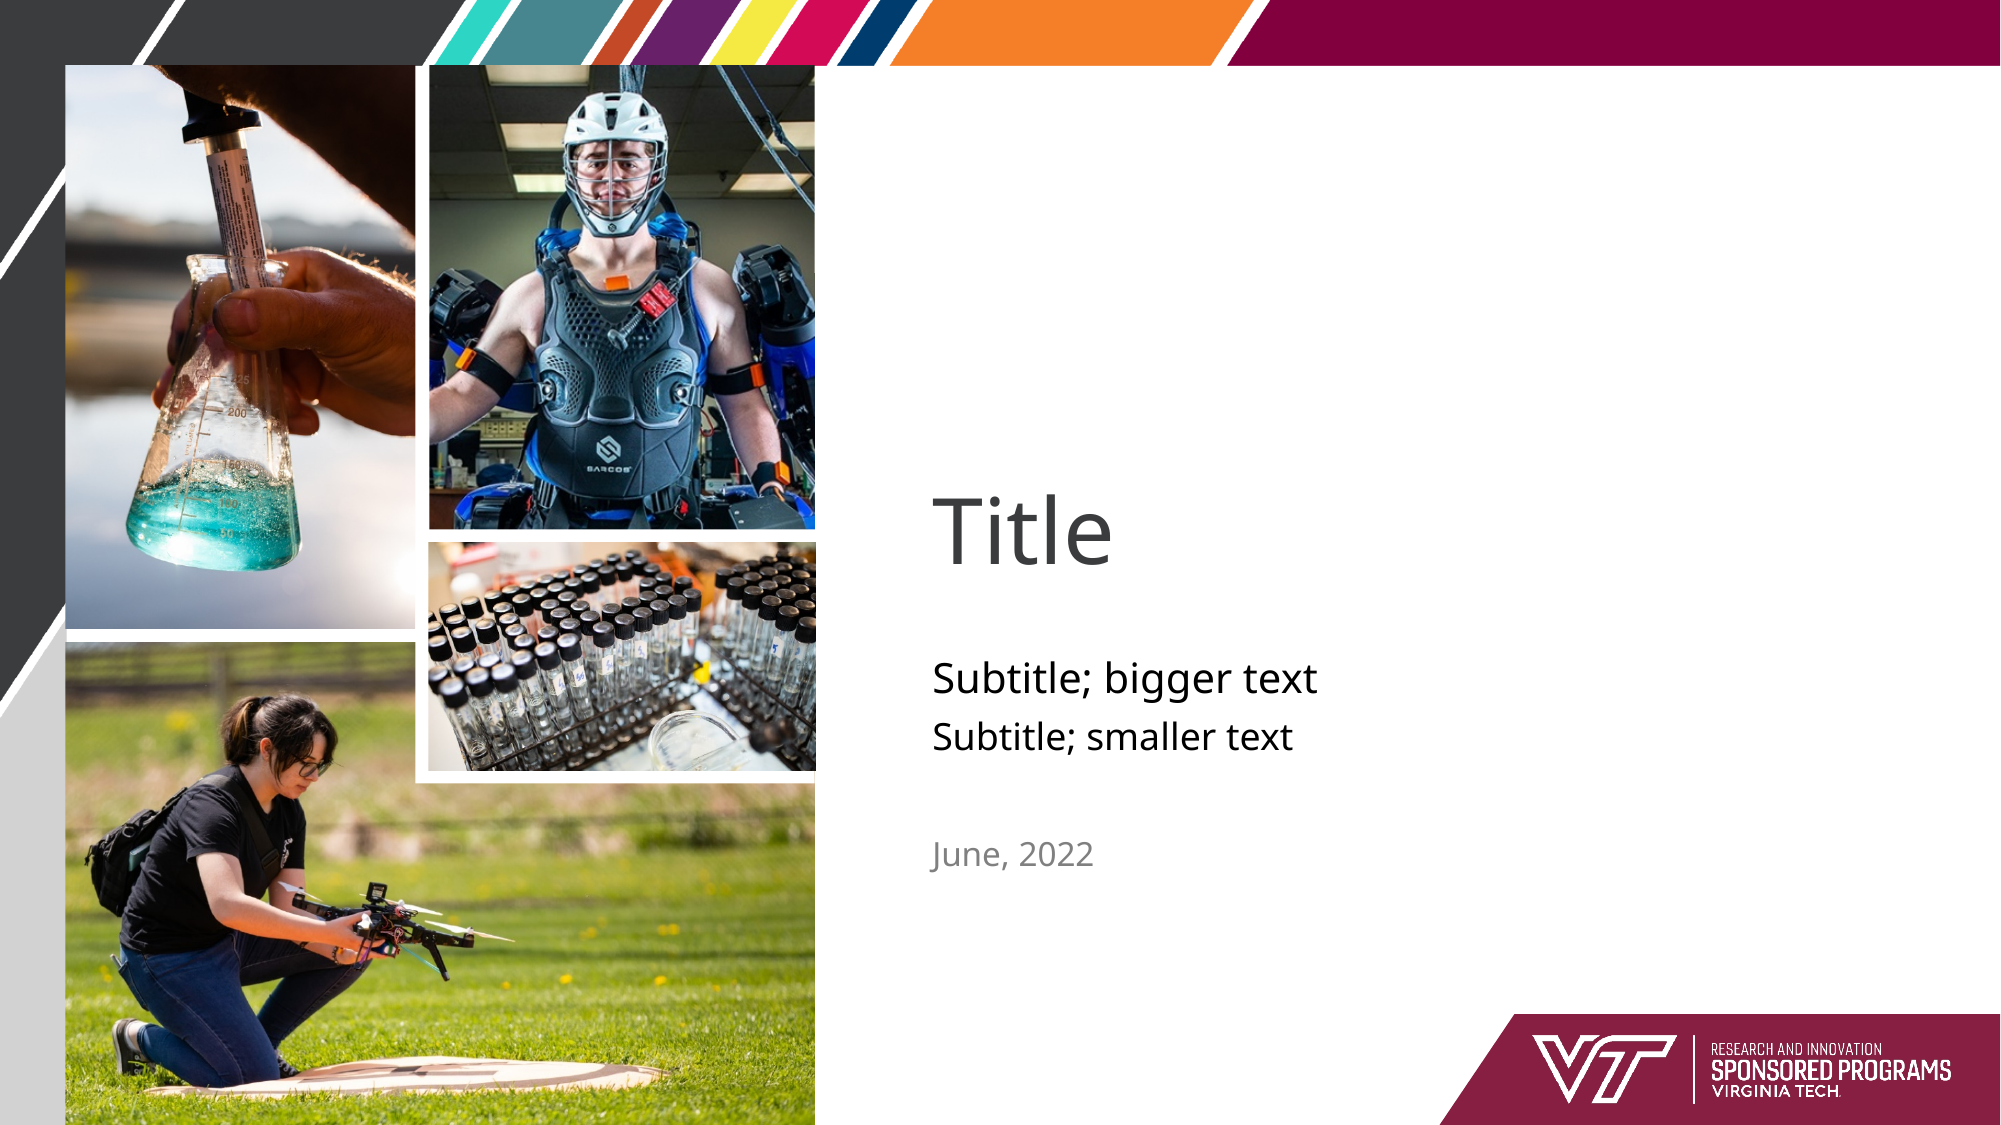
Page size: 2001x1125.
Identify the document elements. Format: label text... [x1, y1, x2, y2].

list June, 2022 [932, 812, 1820, 873]
picture [0, 0, 2001, 1125]
title Title [932, 118, 1913, 583]
subtitle Subtitle; bigger text Subtitle; smaller text [932, 645, 1942, 749]
picture [1532, 1035, 1951, 1104]
